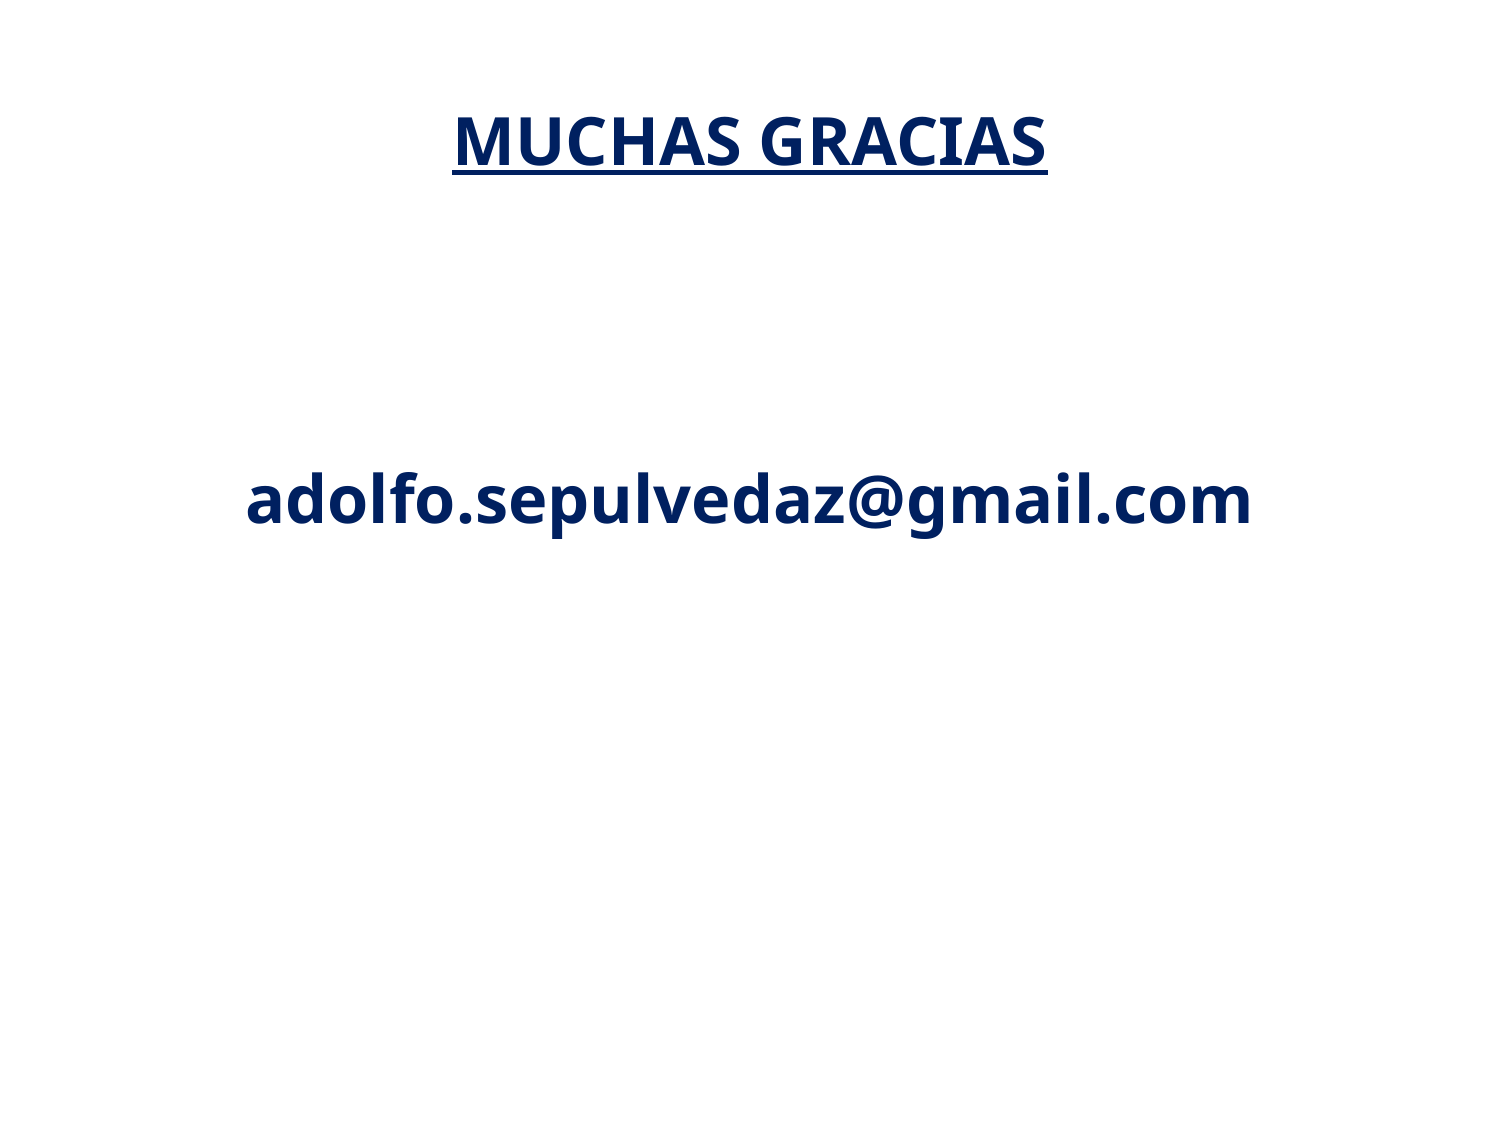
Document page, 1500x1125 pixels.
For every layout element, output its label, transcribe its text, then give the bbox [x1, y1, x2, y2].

list adolfo.sepulvedaz@gmail.com [74, 262, 1426, 1006]
title MUCHAS GRACIAS [74, 44, 1426, 233]
